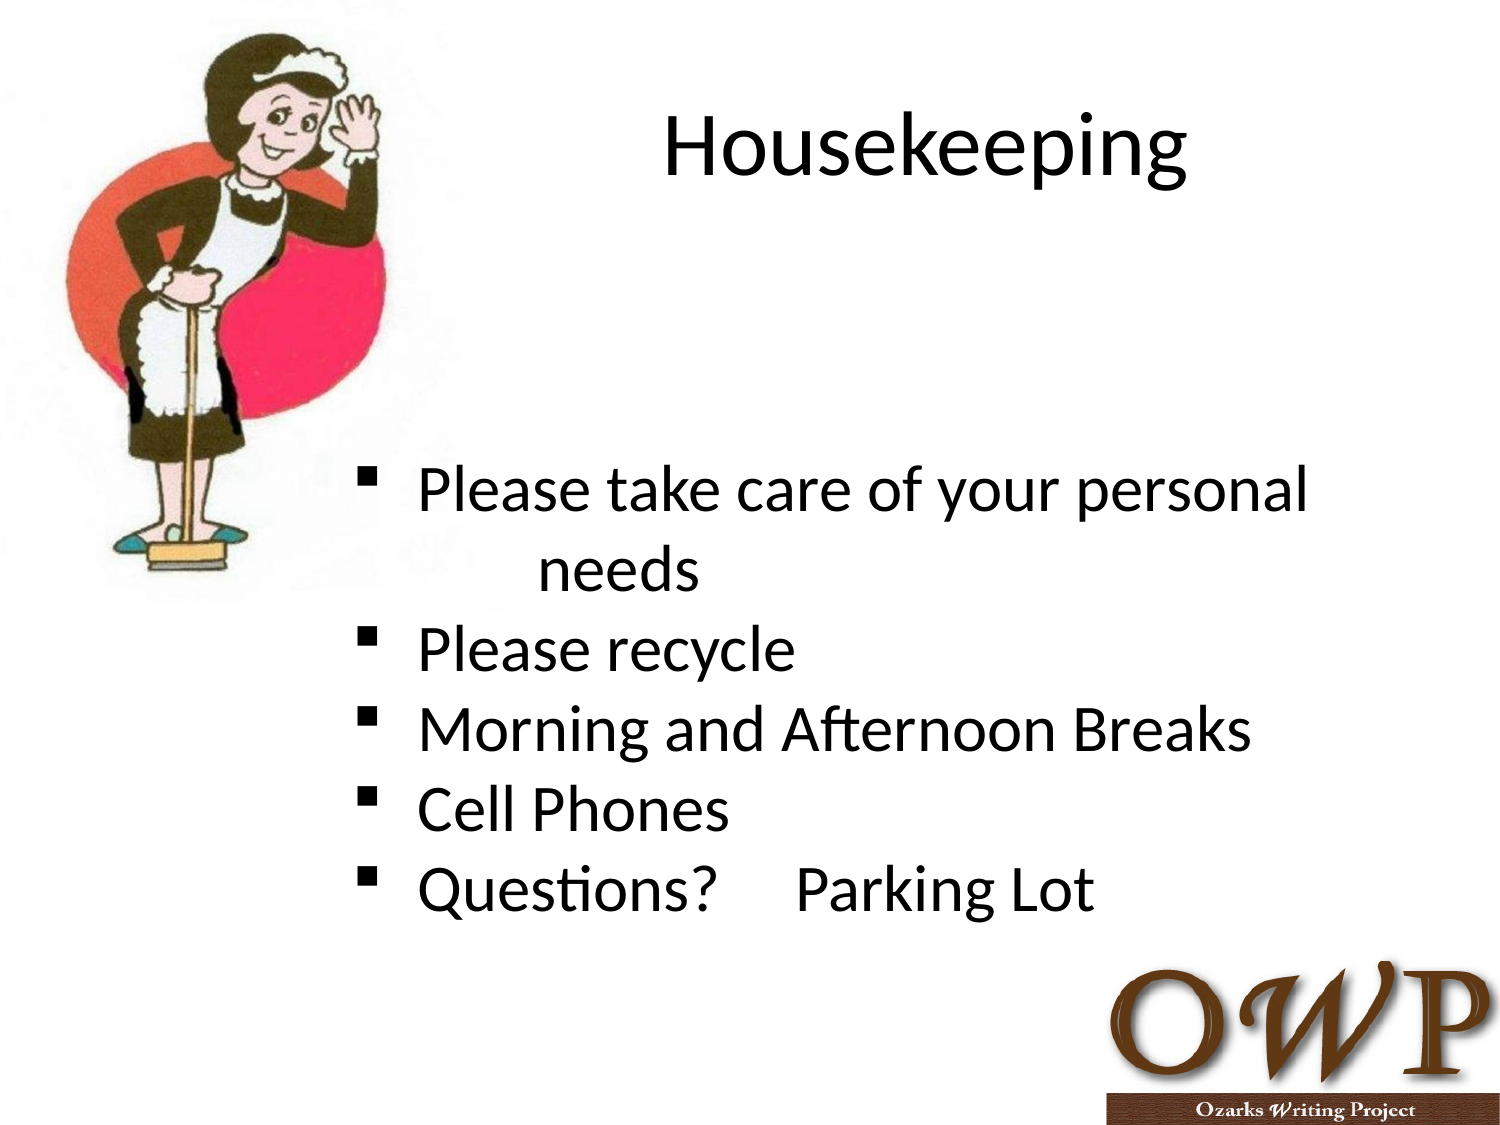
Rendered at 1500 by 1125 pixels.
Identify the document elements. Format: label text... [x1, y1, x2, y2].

picture [0, 0, 505, 615]
text_box Please take care of your personal needs Please recycle Morning and Afternoon Breaks Cell Phones Questions? Parking Lot [337, 437, 1375, 932]
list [1106, 951, 1500, 1125]
title Housekeeping [508, 44, 1426, 233]
